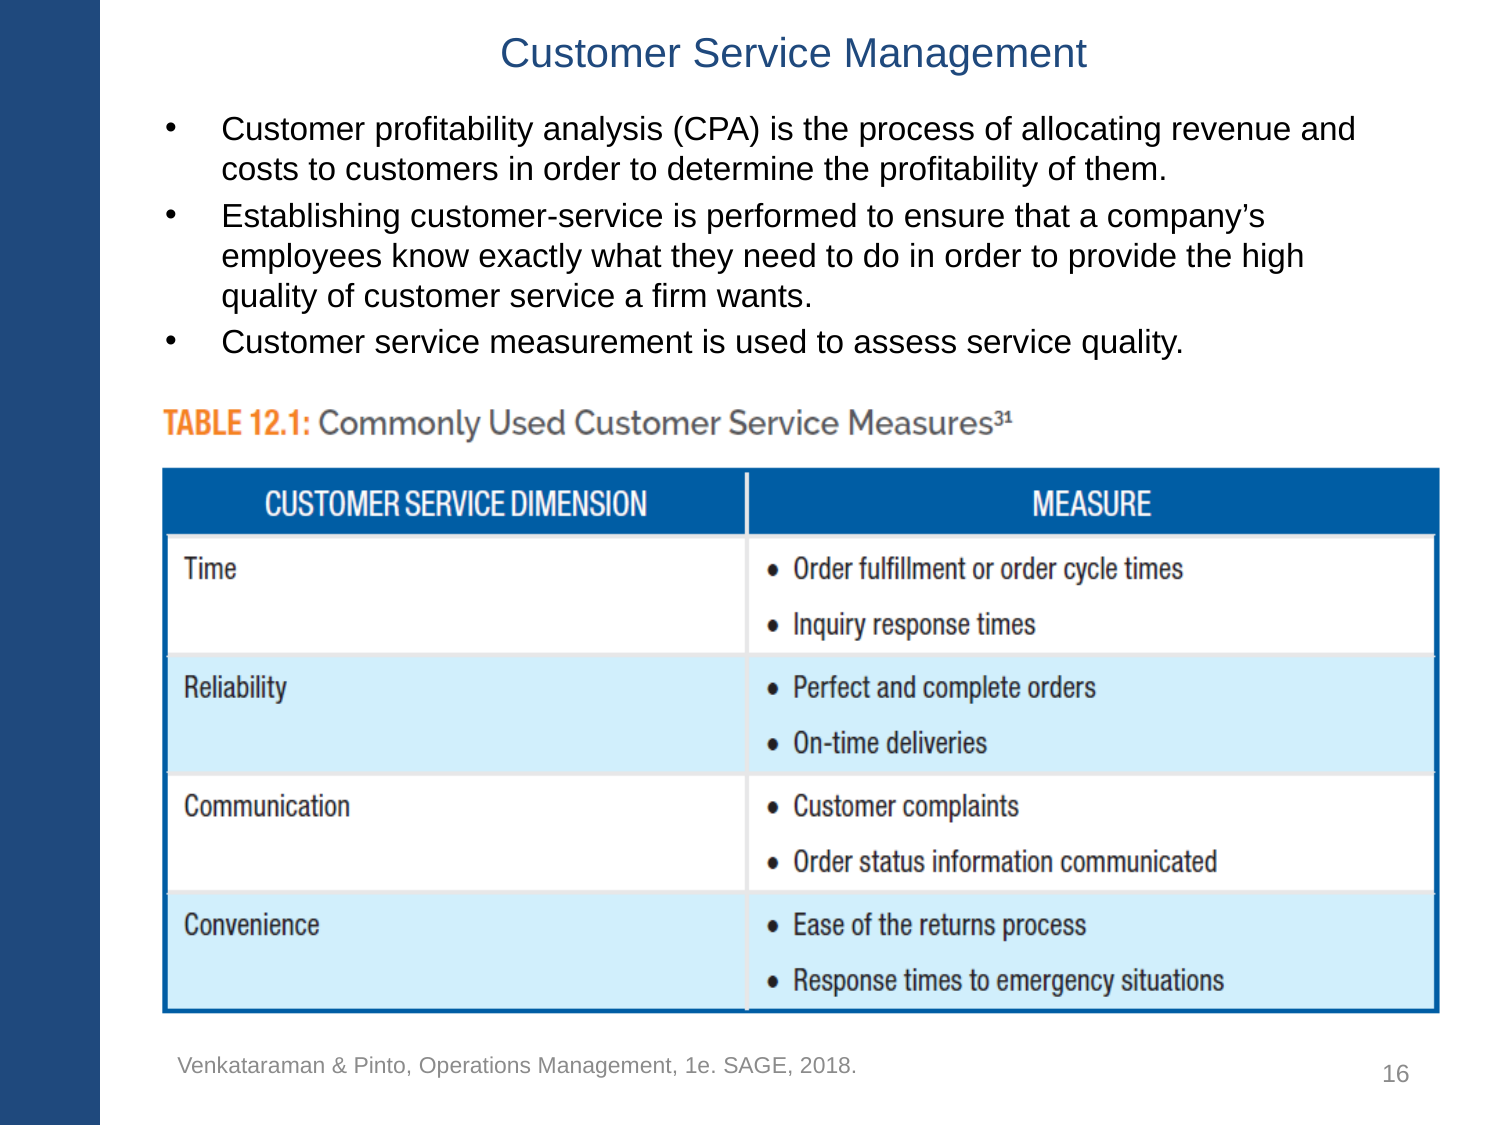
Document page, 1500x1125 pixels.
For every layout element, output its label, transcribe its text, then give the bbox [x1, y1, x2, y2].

picture [149, 387, 1455, 1027]
list Customer profitability analysis (CPA) is the process of allocating revenue and costs to customers in order to determine the profitability of them. Establishing customer-service is performed to ensure that a company’s employees know exactly what they need to do in order to provide the high quality of customer service a firm wants. Customer service measurement is used to assess service quality. [150, 99, 1413, 385]
title Customer Service Management [162, 24, 1425, 138]
footer Venkataraman & Pinto, Operations Management, 1e. SAGE, 2018. [162, 1042, 1313, 1103]
slide_number 16 [1350, 1042, 1425, 1103]
